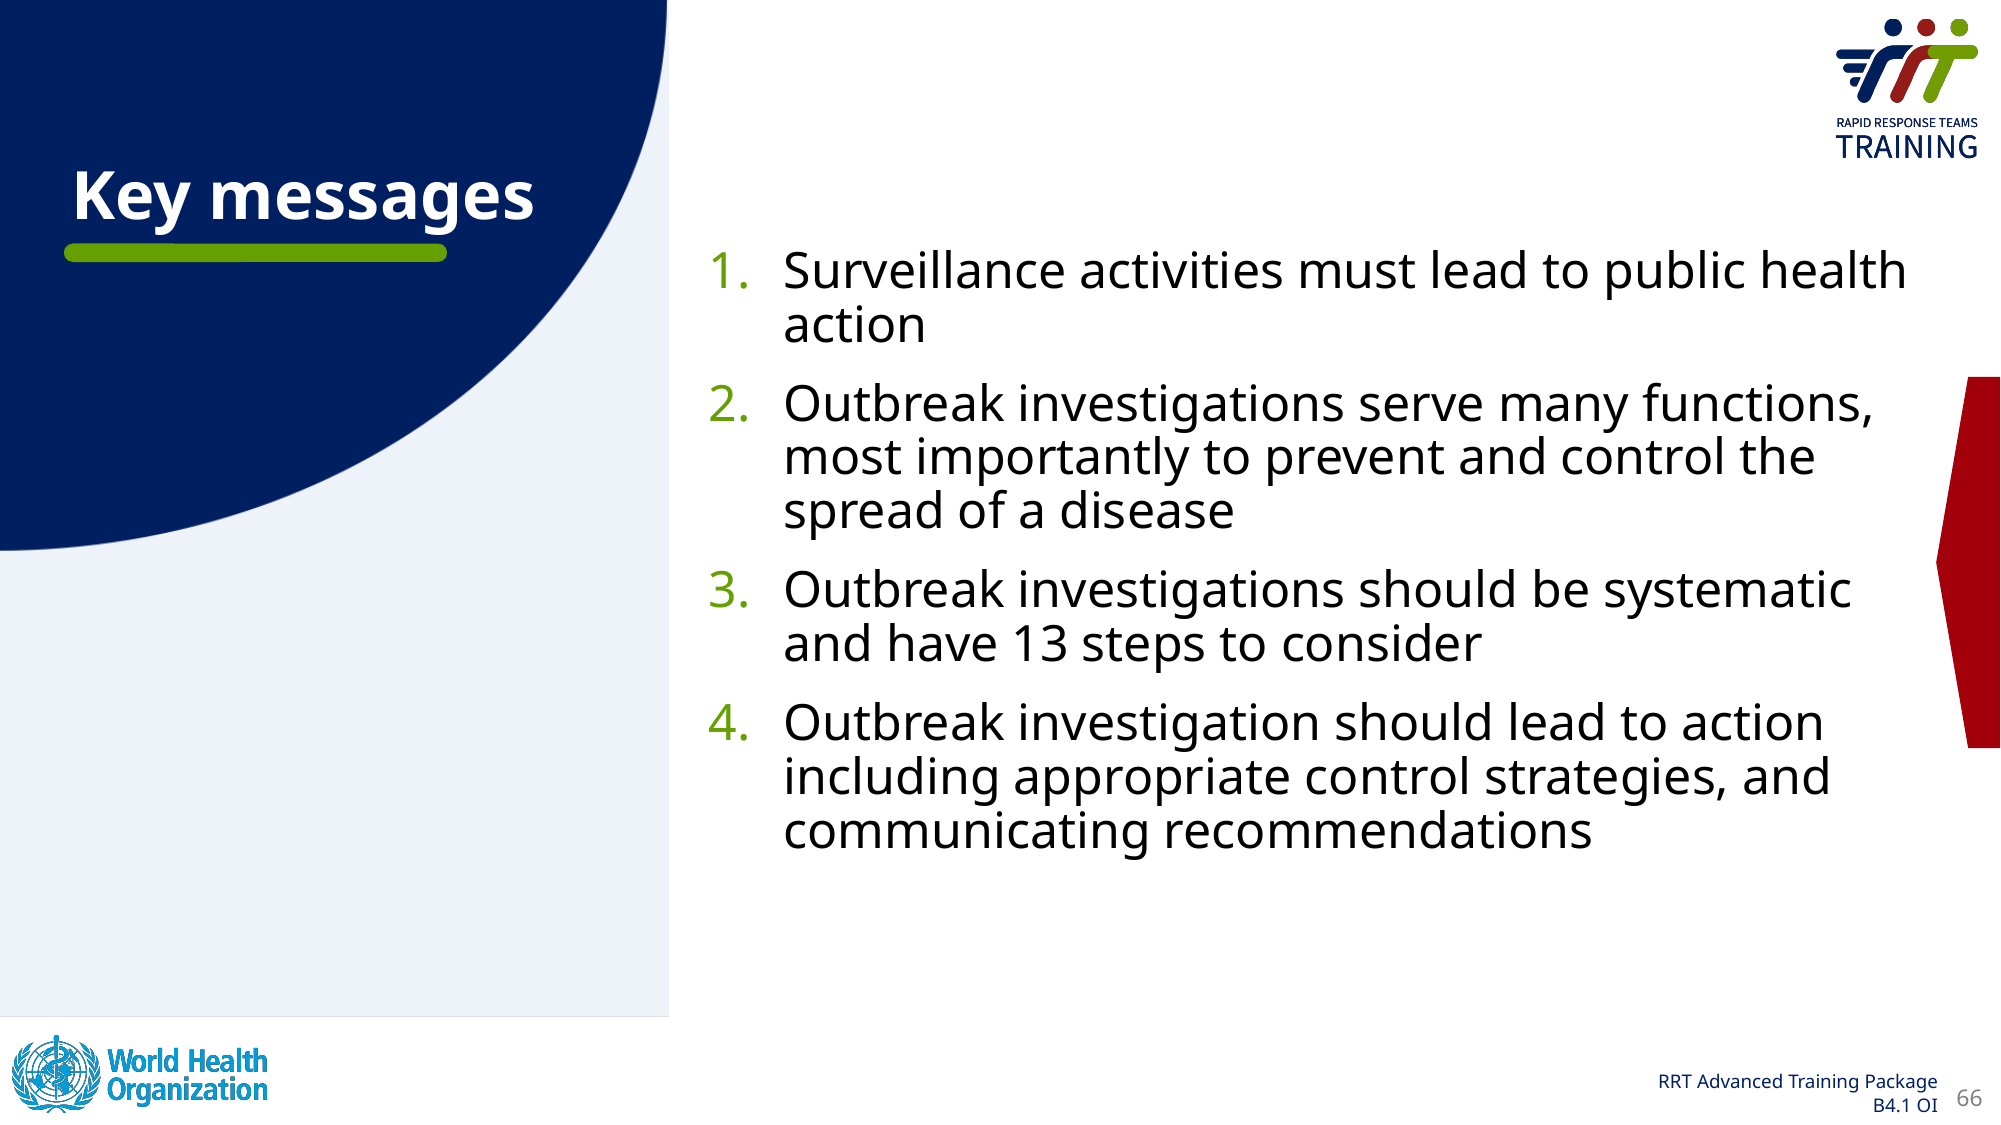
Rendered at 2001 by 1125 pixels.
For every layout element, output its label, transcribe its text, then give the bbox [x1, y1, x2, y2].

picture [71, 1053, 90, 1091]
picture [34, 1054, 43, 1078]
text_box [63, 243, 448, 263]
picture [40, 1062, 47, 1070]
picture [59, 1035, 267, 1113]
picture [12, 1083, 48, 1113]
picture [0, 0, 669, 1018]
picture [1835, 19, 1978, 167]
picture [22, 1062, 26, 1077]
picture [46, 1056, 54, 1062]
list Surveillance activities must lead to public health action Outbreak investigations serve many functions, most importantly to prevent and control the spread of a disease Outbreak investigations should be systematic and have 13 steps to consider Outbreak investigation should lead to action including appropriate control strategies, and communicating recommendations [700, 236, 1937, 889]
picture [12, 1035, 54, 1068]
picture [30, 1083, 37, 1091]
picture [36, 1088, 78, 1105]
picture [24, 1054, 36, 1087]
text_box Key messages [63, 145, 615, 240]
picture [50, 1108, 62, 1113]
